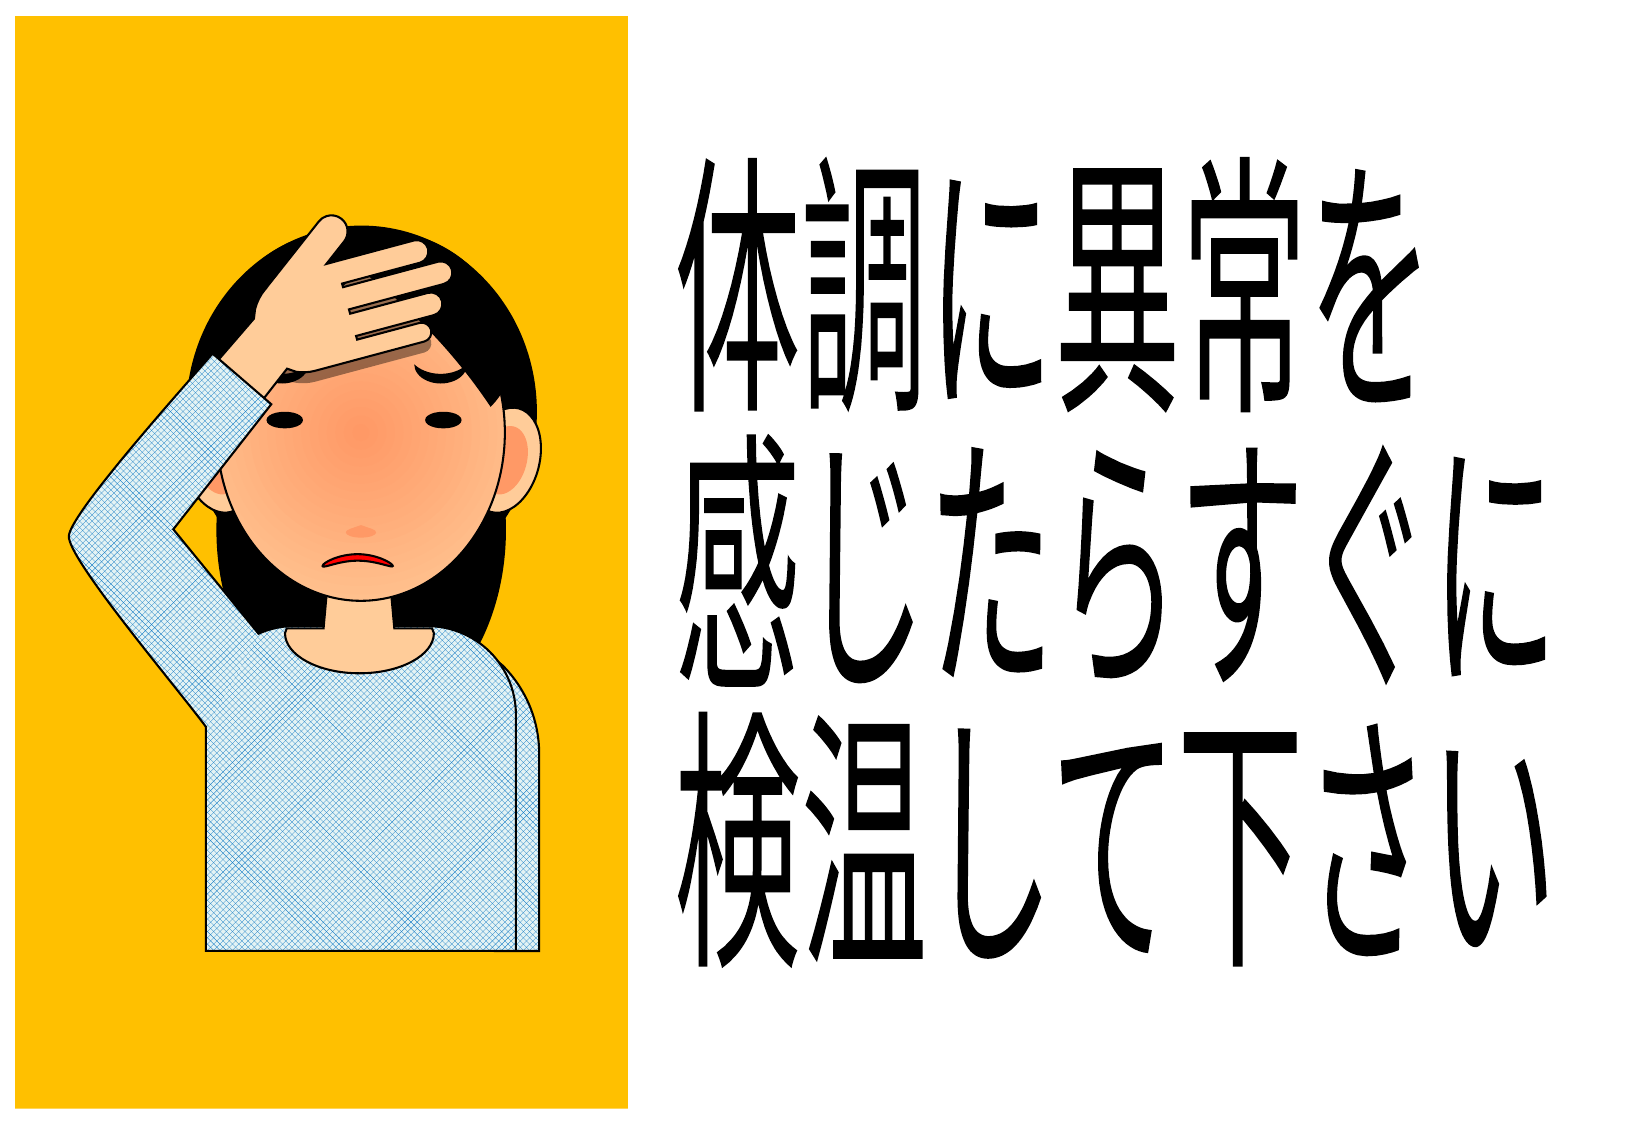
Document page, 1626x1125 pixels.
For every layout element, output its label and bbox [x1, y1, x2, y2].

text_box [81, 193, 540, 952]
text_box [13, 14, 630, 1111]
